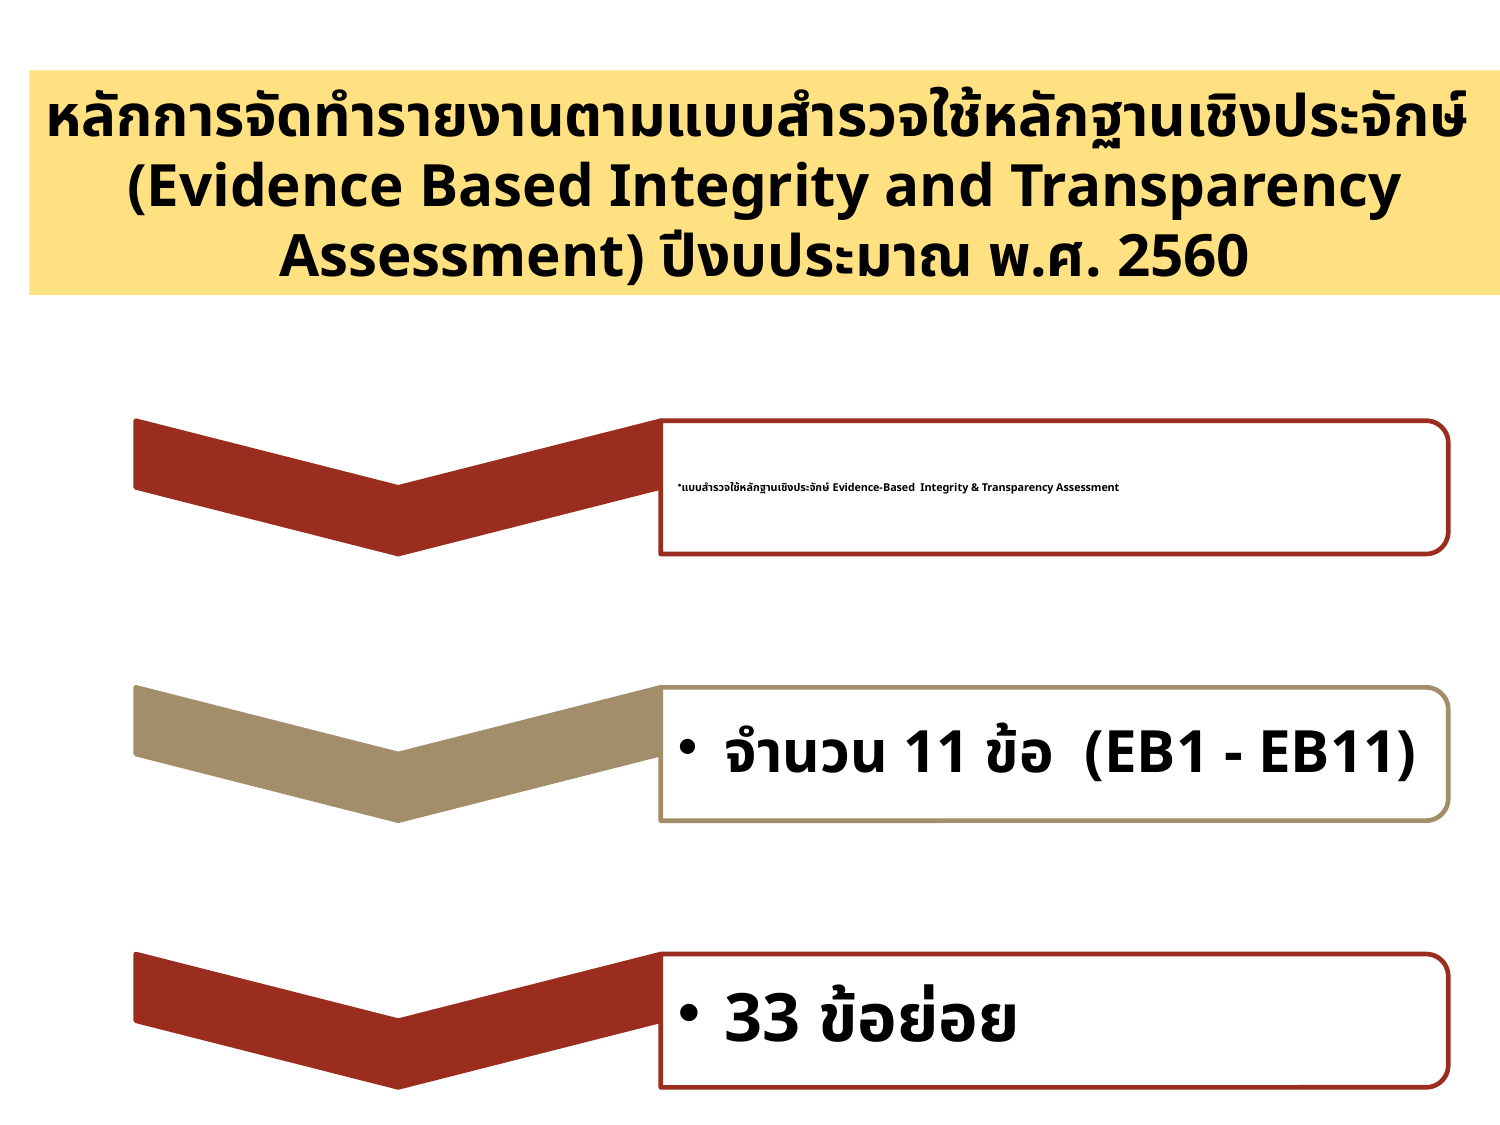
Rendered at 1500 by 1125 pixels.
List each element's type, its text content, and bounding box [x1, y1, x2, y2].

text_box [135, 420, 1449, 1088]
text_box หลักการจัดทำรายงานตามแบบสำรวจใช้หลักฐานเชิงประจักษ์ (Evidence Based Integrity and Transparency Assessment) ปีงบประมาณ พ.ศ. 2560 [29, 70, 1500, 295]
